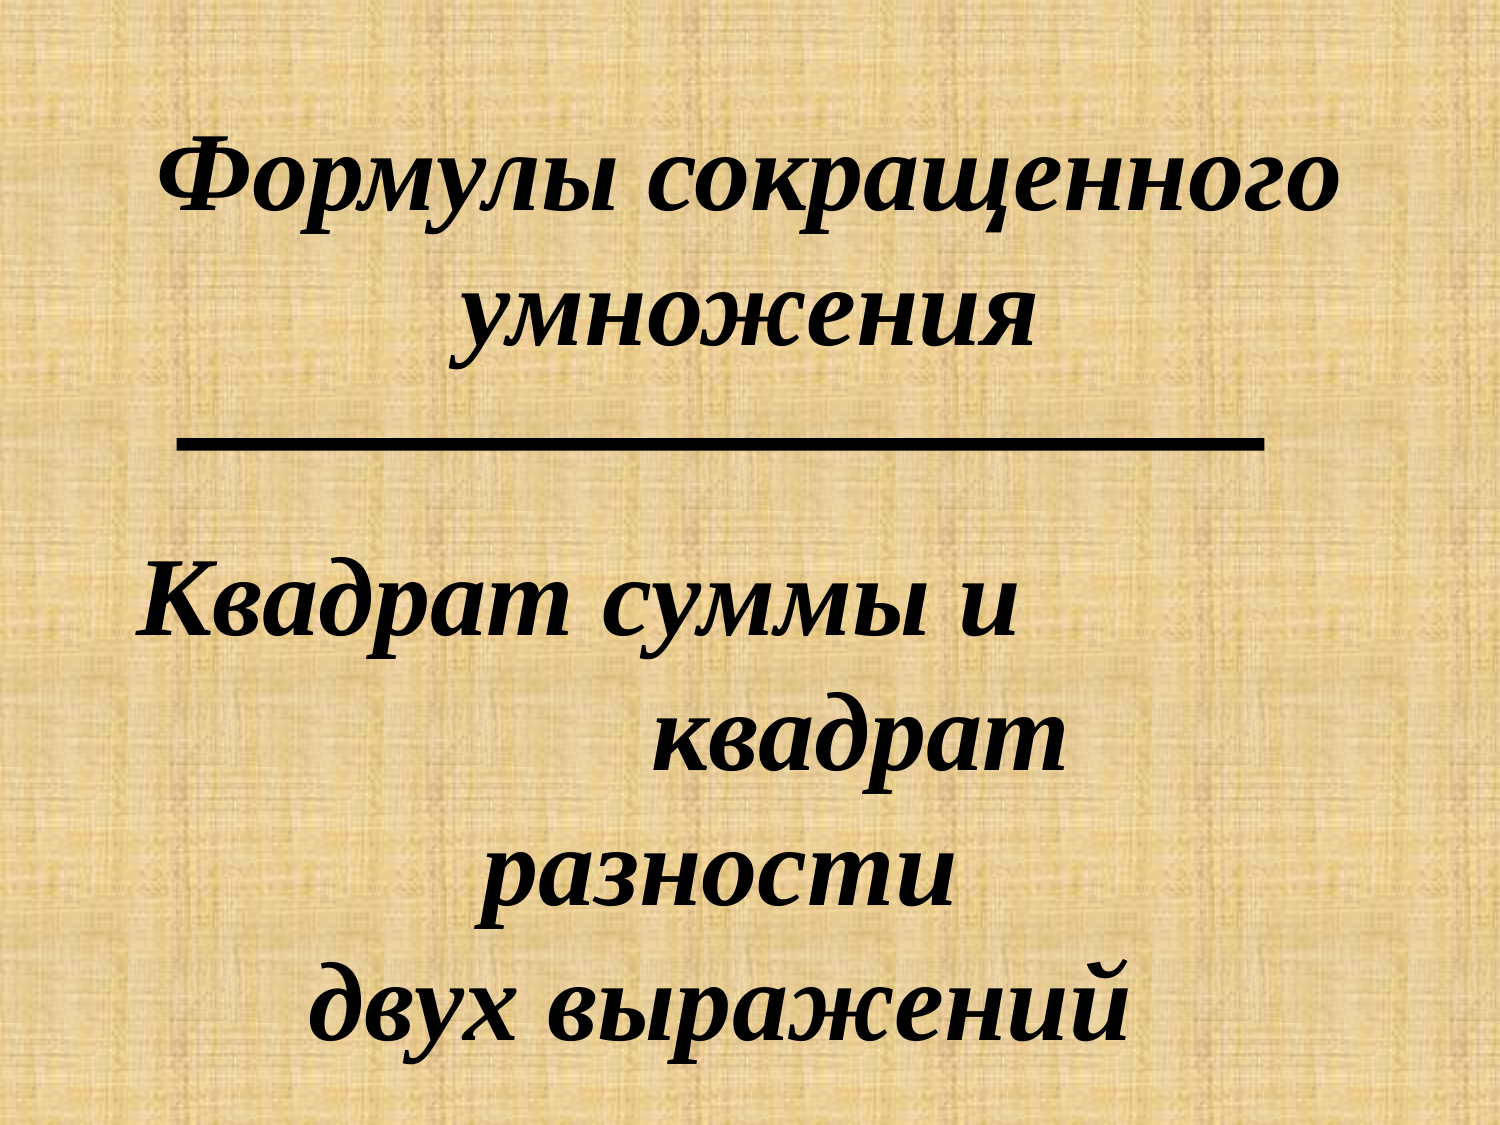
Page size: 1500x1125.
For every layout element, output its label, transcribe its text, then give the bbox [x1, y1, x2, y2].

picture [0, 0, 1500, 1125]
text_box Квадрат суммы и квадрат разности двух выражений [117, 515, 1323, 1070]
subtitle Формулы сокращенного умножения [129, 90, 1371, 386]
